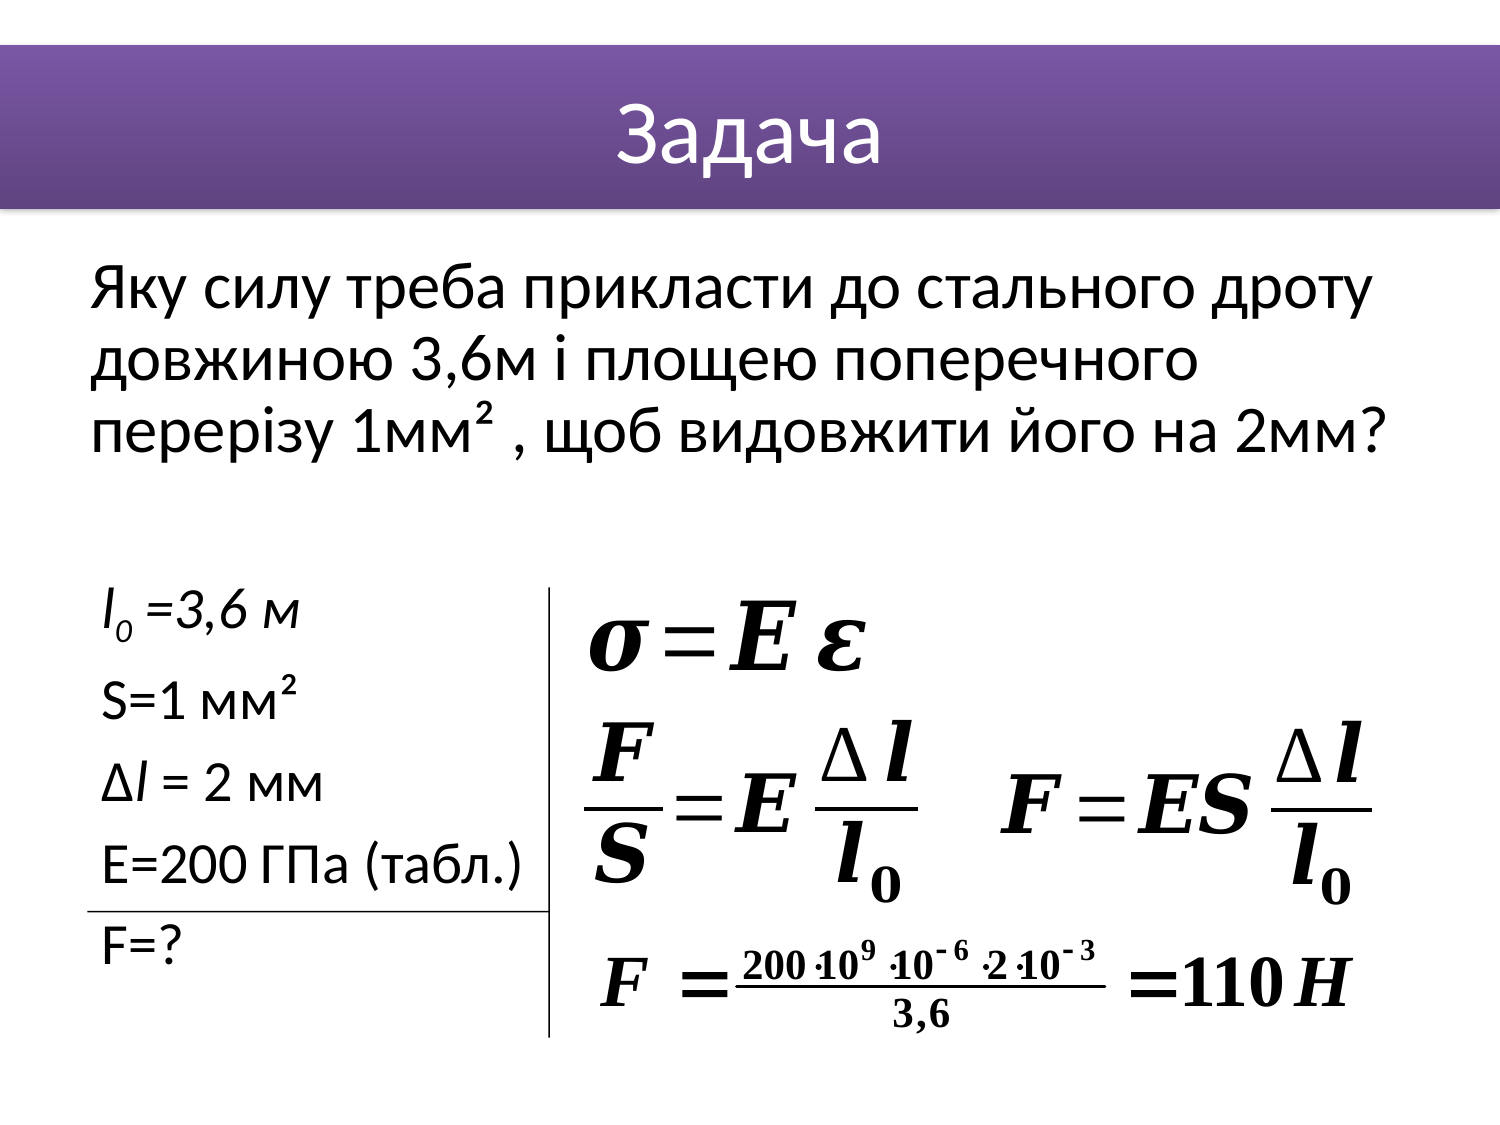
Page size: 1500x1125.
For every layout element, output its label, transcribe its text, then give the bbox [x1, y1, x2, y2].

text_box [588, 920, 1375, 1050]
text_box Яку силу треба прикласти до стального дроту довжиною 3,6м і площею поперечного перерізу 1мм² , щоб видовжити його на 2мм? [74, 243, 1425, 508]
title Задача [0, 45, 1500, 209]
list l0 =3,6 м S=1 мм² Δl = 2 мм E=200 ГПа (табл.) F=? [86, 562, 580, 1028]
